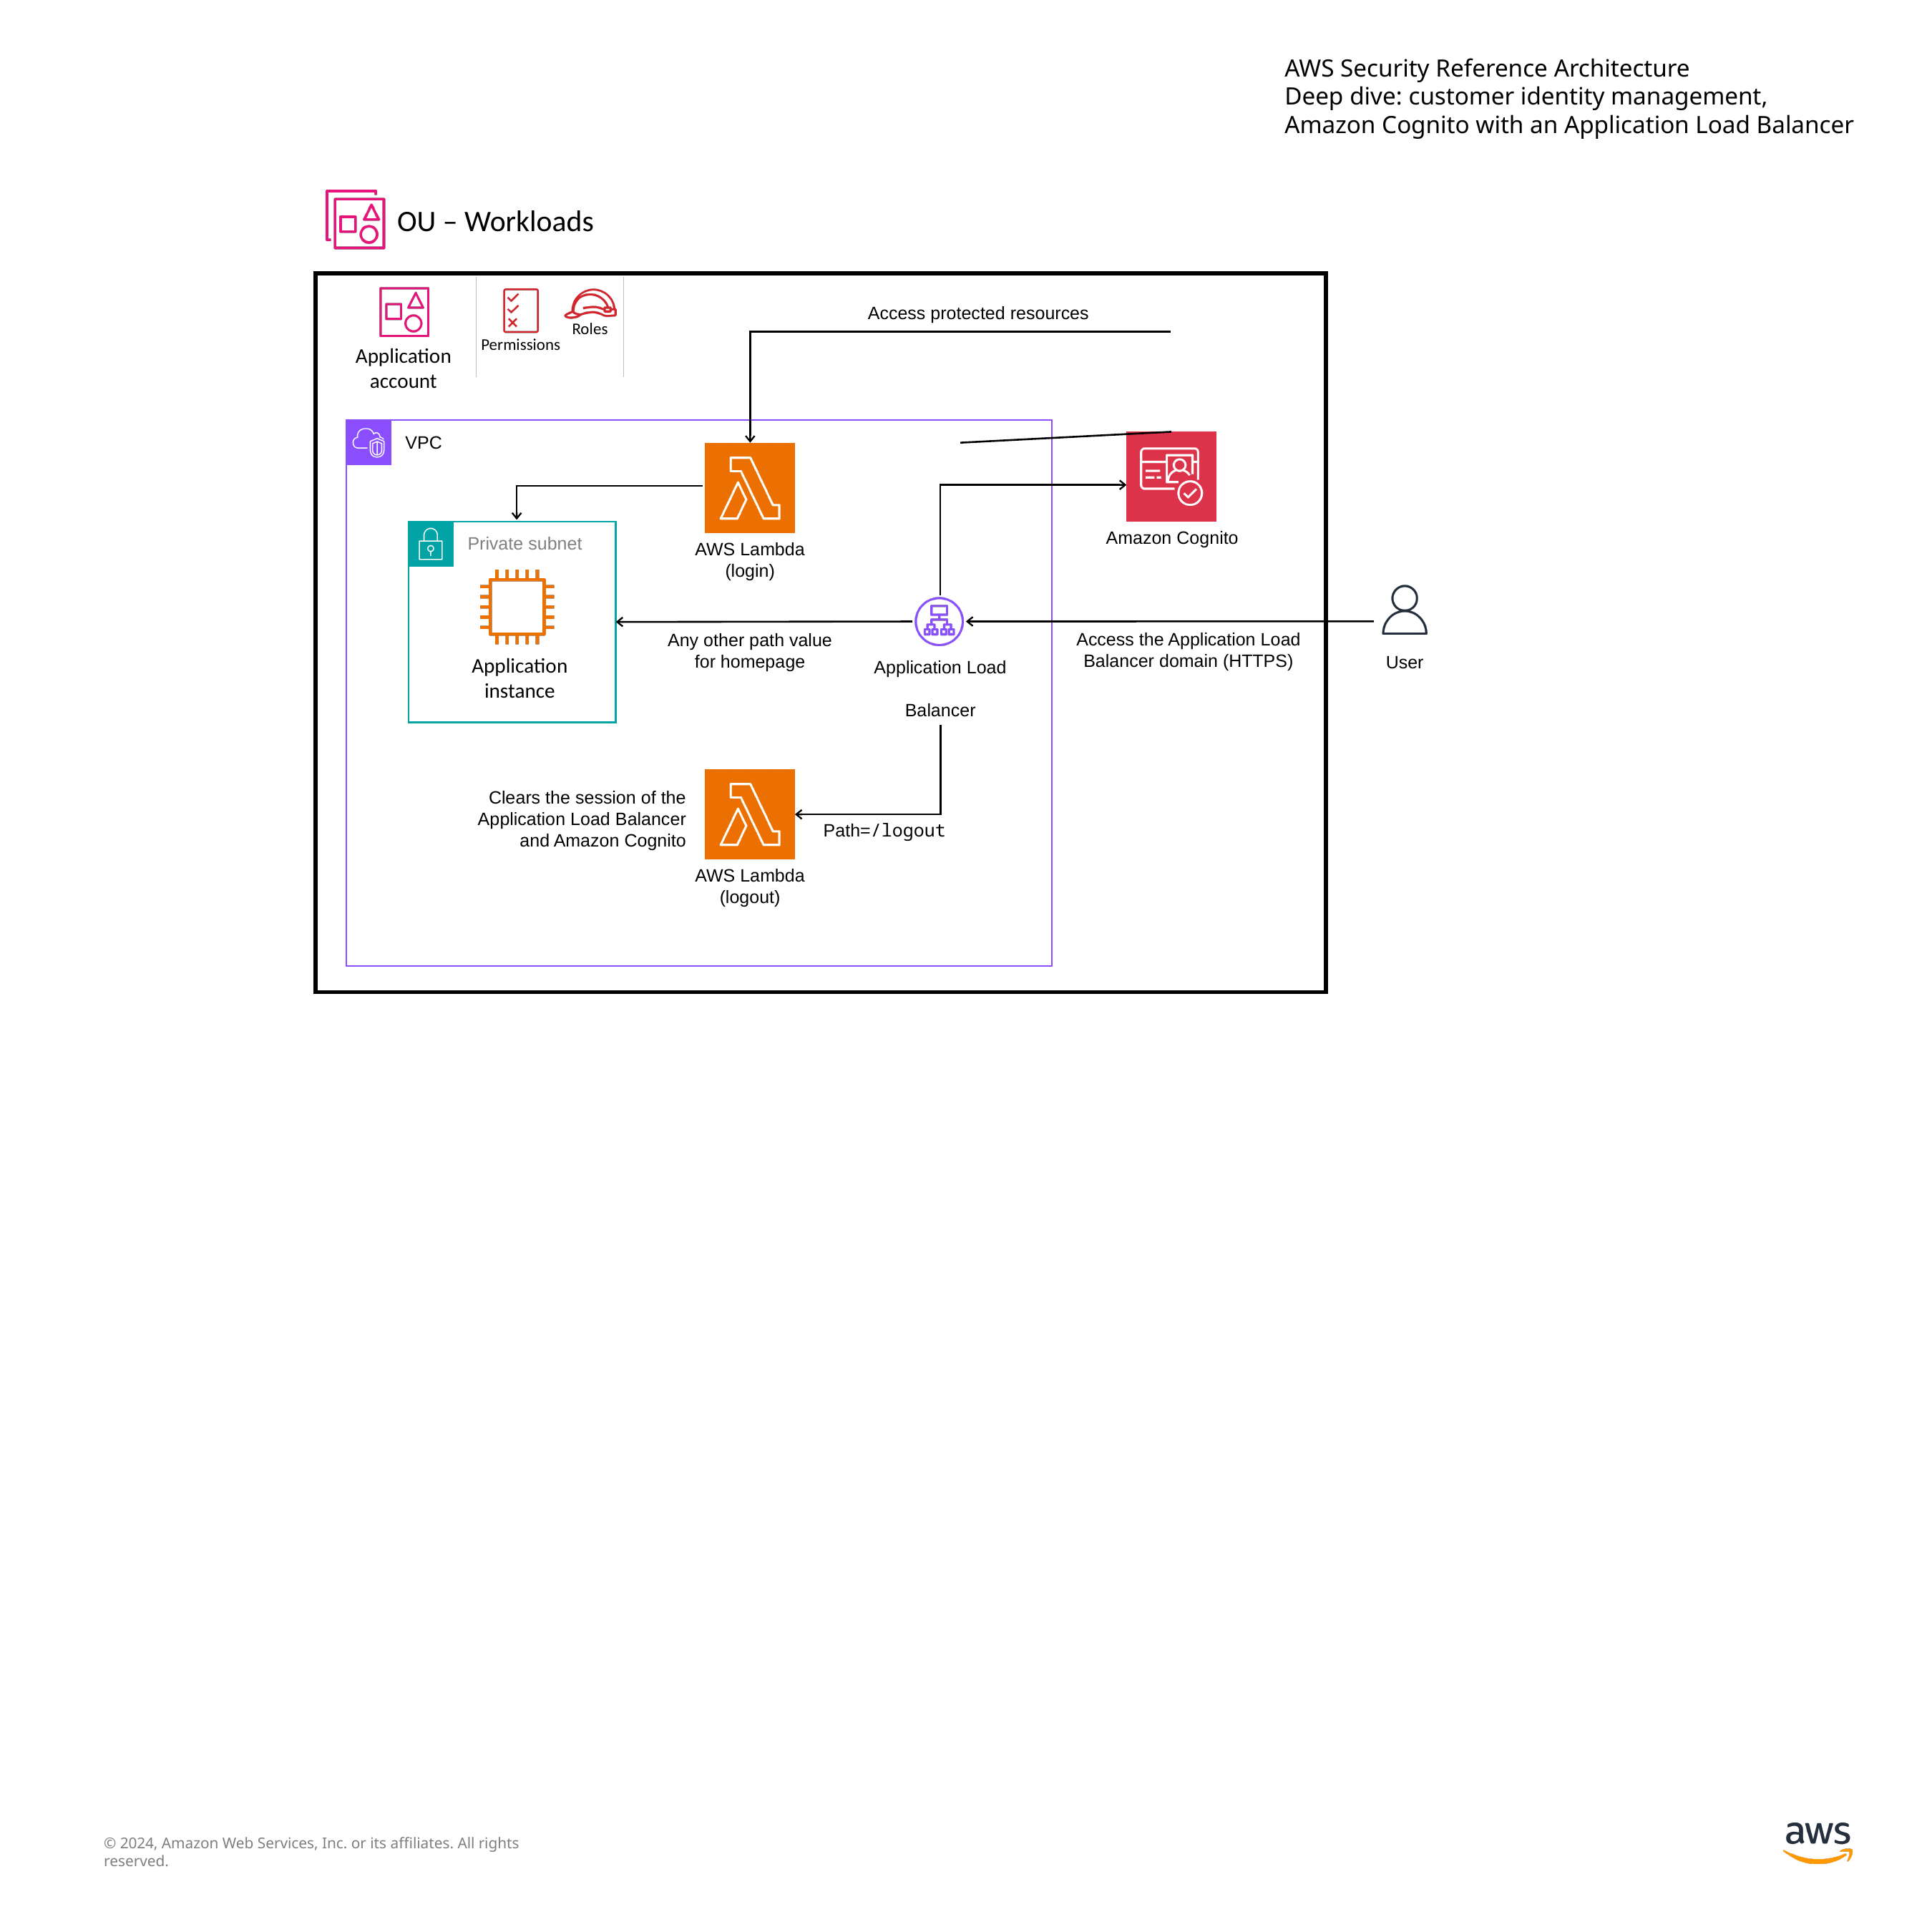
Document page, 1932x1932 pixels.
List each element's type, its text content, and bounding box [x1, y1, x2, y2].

picture [1783, 1823, 1853, 1864]
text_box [409, 522, 616, 723]
text_box User [1342, 645, 1468, 678]
text_box [315, 273, 1327, 993]
text_box Access the Application Load Balancer domain (HTTPS) [1043, 623, 1335, 676]
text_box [484, 287, 587, 360]
picture [323, 187, 388, 252]
picture [705, 769, 795, 859]
picture [1377, 582, 1432, 637]
text_box AWS Lambda (login) [674, 532, 826, 586]
text_box AWS Security Reference Architecture Deep dive: customer identity management, Amazon Cognito with an Application Load Balancer [1274, 47, 1866, 144]
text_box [552, 276, 623, 343]
picture [912, 594, 966, 648]
text_box Application Load Balancer [863, 650, 1018, 726]
picture [477, 566, 558, 648]
text_box Path=/logout [795, 814, 975, 846]
text_box Clears the session of the Application Load Balancer and Amazon Cognito [456, 781, 697, 857]
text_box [323, 285, 484, 399]
text_box Access protected resources [833, 296, 1124, 328]
picture [346, 420, 391, 465]
text_box Amazon Cognito [1038, 521, 1307, 554]
text_box [745, 331, 1171, 443]
text_box OU – Workloads [388, 196, 664, 243]
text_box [794, 704, 941, 815]
text_box [940, 479, 1126, 594]
text_box AWS Lambda (logout) [674, 859, 826, 913]
text_box [511, 485, 703, 520]
picture [1126, 431, 1216, 522]
picture [705, 443, 795, 533]
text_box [624, 276, 628, 343]
text_box Any other path value for homepage [655, 623, 845, 678]
